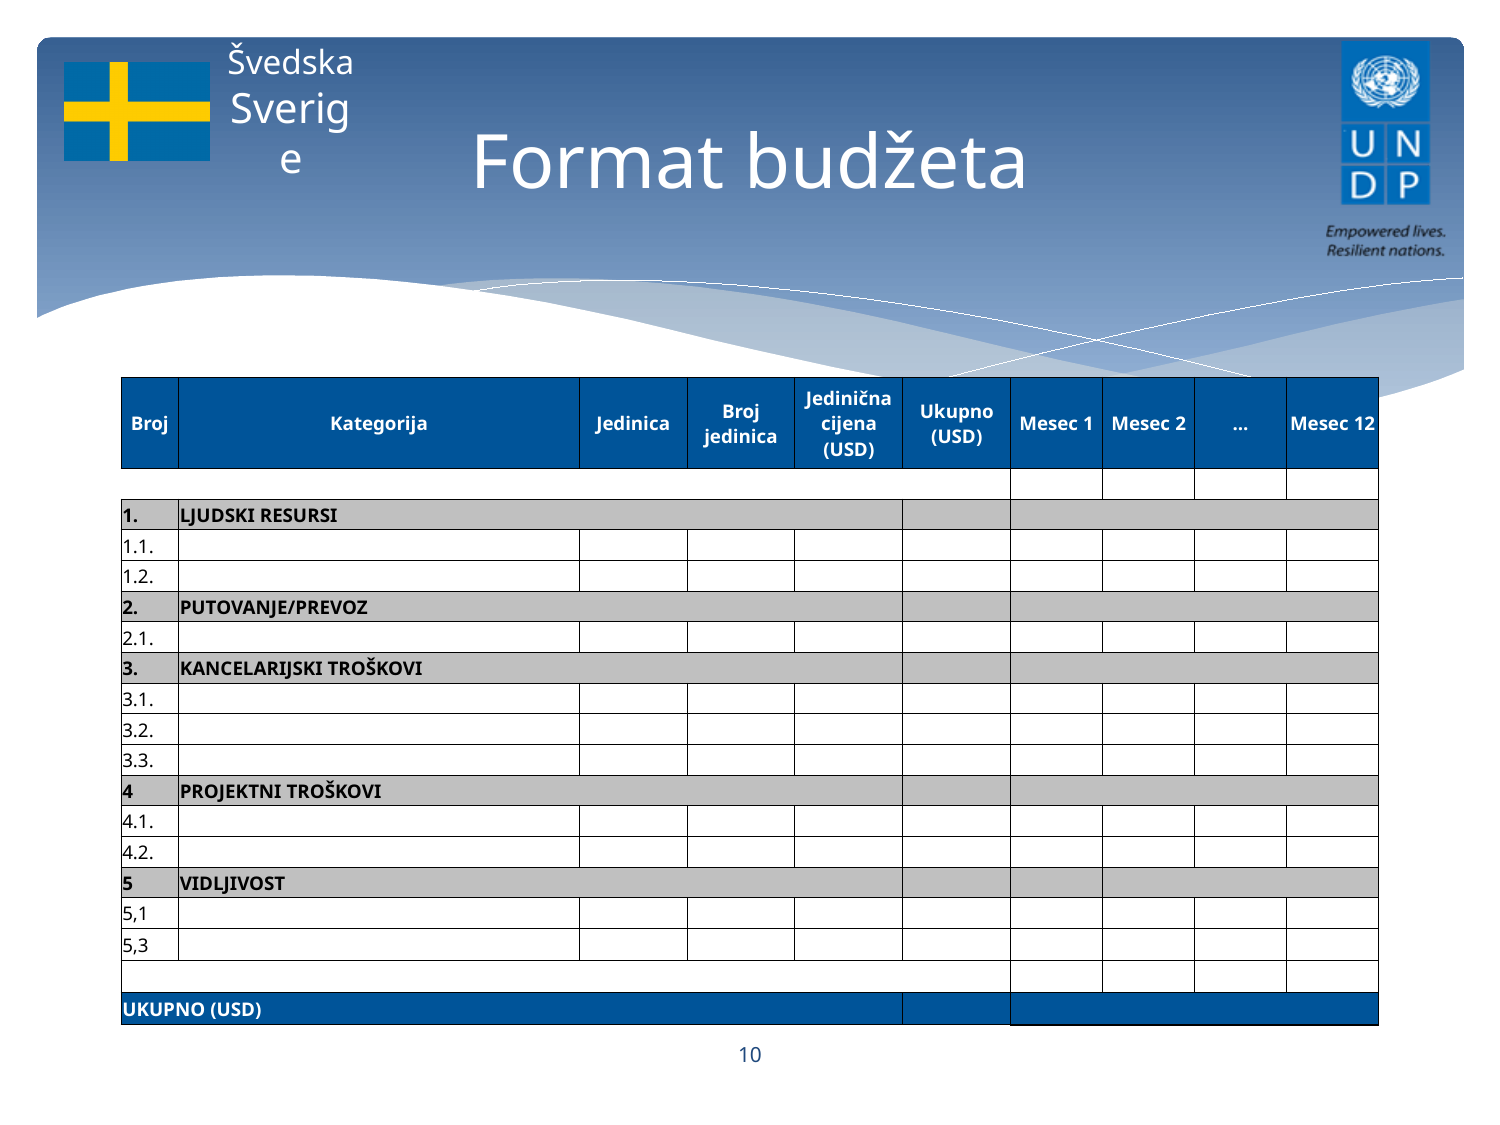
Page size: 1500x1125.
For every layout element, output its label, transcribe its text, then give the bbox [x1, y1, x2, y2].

table_cell [688, 929, 794, 960]
table_cell [903, 776, 1010, 805]
table_cell 2.1. [122, 622, 178, 652]
table_cell [688, 530, 794, 560]
table_cell 1.2. [122, 561, 178, 591]
table_cell [179, 530, 579, 560]
table_cell [580, 806, 687, 836]
table_cell [903, 500, 1010, 529]
table_header ... [1195, 378, 1286, 468]
table_cell [903, 868, 1010, 897]
table_header Mesec 2 [1103, 378, 1194, 468]
table_cell [688, 561, 794, 591]
table_cell [1103, 898, 1194, 928]
table_cell [688, 745, 794, 775]
table_cell [580, 898, 687, 928]
table_cell [122, 961, 1010, 992]
table_cell [1011, 500, 1378, 529]
table_cell [179, 837, 579, 867]
slide_number 10 [654, 1025, 846, 1086]
table_cell [1195, 714, 1286, 744]
table_cell PUTOVANJE/PREVOZ [179, 592, 902, 621]
table_cell [1287, 714, 1378, 744]
table_cell [688, 806, 794, 836]
table_cell [1287, 530, 1378, 560]
table_cell [1011, 745, 1102, 775]
table_cell [1011, 469, 1102, 499]
table_cell [1103, 714, 1194, 744]
table_cell [580, 714, 687, 744]
table_cell [1195, 961, 1286, 992]
table_cell [1103, 961, 1194, 992]
table_cell 3.3. [122, 745, 178, 775]
table_cell [795, 898, 902, 928]
table_cell [1195, 745, 1286, 775]
table_cell [580, 622, 687, 652]
table_cell [1287, 469, 1378, 499]
table_cell [795, 714, 902, 744]
table_cell [1103, 530, 1194, 560]
table_cell [688, 898, 794, 928]
table_cell 2. [122, 592, 178, 621]
table_cell [795, 837, 902, 867]
table_cell [1195, 684, 1286, 713]
table_cell 3.1. [122, 684, 178, 713]
table_cell [1011, 530, 1102, 560]
table_cell 3.2. [122, 714, 178, 744]
table_cell [1195, 561, 1286, 591]
table_cell [1103, 806, 1194, 836]
table_cell KANCELARIJSKI TROŠKOVI [179, 653, 902, 683]
table_cell [1011, 993, 1378, 1024]
table_cell [1011, 929, 1102, 960]
table_cell [903, 745, 1010, 775]
table_cell [1287, 561, 1378, 591]
table_cell [795, 745, 902, 775]
table_cell [688, 684, 794, 713]
table_cell [1011, 714, 1102, 744]
table_cell [121, 469, 1010, 499]
table_header Kategorija [179, 378, 579, 468]
table_cell [1011, 868, 1102, 897]
table_cell [903, 684, 1010, 713]
table_cell [1287, 806, 1378, 836]
table_cell [1287, 622, 1378, 652]
table_cell [580, 837, 687, 867]
table_cell [179, 684, 579, 713]
table_cell [179, 929, 579, 960]
table_cell [1103, 837, 1194, 867]
table_cell [1011, 837, 1102, 867]
table_header Mesec 12 [1287, 378, 1378, 468]
table_cell [795, 561, 902, 591]
table_cell [1103, 622, 1194, 652]
table_cell [580, 929, 687, 960]
table_cell [1103, 745, 1194, 775]
text_box Švedska Sverige [210, 61, 378, 162]
table_cell [903, 929, 1010, 960]
table_cell [1011, 622, 1102, 652]
table_cell [1103, 684, 1194, 713]
table_cell [903, 837, 1010, 867]
picture [64, 62, 210, 162]
table_cell [1011, 898, 1102, 928]
table_header Jedinica [580, 378, 687, 468]
table_cell [1287, 961, 1378, 992]
table_cell [795, 622, 902, 652]
table_cell [580, 745, 687, 775]
table_cell [795, 684, 902, 713]
table_cell 4.1. [122, 806, 178, 836]
table_cell [179, 714, 579, 744]
table_cell PROJEKTNI TROŠKOVI [179, 776, 902, 805]
table_cell [903, 530, 1010, 560]
table_cell [1011, 684, 1102, 713]
table_cell [1011, 653, 1378, 683]
table_cell [1287, 929, 1378, 960]
table_header Broj [122, 378, 178, 468]
table_cell [688, 714, 794, 744]
table_cell [903, 561, 1010, 591]
table_cell 4.2. [122, 837, 178, 867]
table_cell [903, 806, 1010, 836]
table_cell [1287, 837, 1378, 867]
table_cell [903, 653, 1010, 683]
table_cell [179, 745, 579, 775]
table_cell [1103, 868, 1378, 897]
table_cell UKUPNO (USD) [122, 993, 902, 1024]
table_cell [1195, 530, 1286, 560]
picture [1326, 41, 1449, 281]
table_cell [179, 622, 579, 652]
table_cell [1195, 837, 1286, 867]
table_header Jedinična cijena (USD) [795, 378, 902, 468]
table_cell [903, 898, 1010, 928]
table_cell [179, 898, 579, 928]
table_cell [580, 684, 687, 713]
table_cell 5,1 [122, 898, 178, 928]
table_cell VIDLJIVOST [179, 868, 902, 897]
table_cell [1103, 561, 1194, 591]
table_header Broj jedinica [688, 378, 794, 468]
table_cell 4 [122, 776, 178, 805]
table_cell [1195, 469, 1286, 499]
table_cell 3. [122, 653, 178, 683]
table_cell [1011, 806, 1102, 836]
table_cell [1011, 961, 1102, 992]
table_cell [1287, 898, 1378, 928]
table_cell LJUDSKI RESURSI [179, 500, 902, 529]
table_cell [1103, 929, 1194, 960]
table_cell [1195, 622, 1286, 652]
table_header Mesec 1 [1011, 378, 1102, 468]
table_cell [580, 561, 687, 591]
table_cell [179, 806, 579, 836]
table_cell [1287, 684, 1378, 713]
table_cell [688, 837, 794, 867]
table_header Ukupno (USD) [903, 378, 1010, 468]
table_cell [1195, 806, 1286, 836]
table_cell [795, 806, 902, 836]
table_cell [1195, 898, 1286, 928]
table_cell [903, 622, 1010, 652]
table_cell [179, 561, 579, 591]
table_cell 1.1. [122, 530, 178, 560]
title Format budžeta [75, 55, 1320, 261]
table_cell [1011, 561, 1102, 591]
table_cell [688, 622, 794, 652]
table_cell [1103, 469, 1194, 499]
table_cell [1011, 776, 1378, 805]
table_cell [1011, 592, 1378, 621]
table_cell [903, 714, 1010, 744]
table_cell 5 [122, 868, 178, 897]
table_cell [795, 929, 902, 960]
table_cell [1195, 929, 1286, 960]
table_cell [580, 530, 687, 560]
table_cell 1. [122, 500, 178, 529]
table_cell [795, 530, 902, 560]
table_cell 5,3 [122, 929, 178, 960]
table_cell [1287, 745, 1378, 775]
table_cell [903, 993, 1010, 1024]
table_cell [903, 592, 1010, 621]
